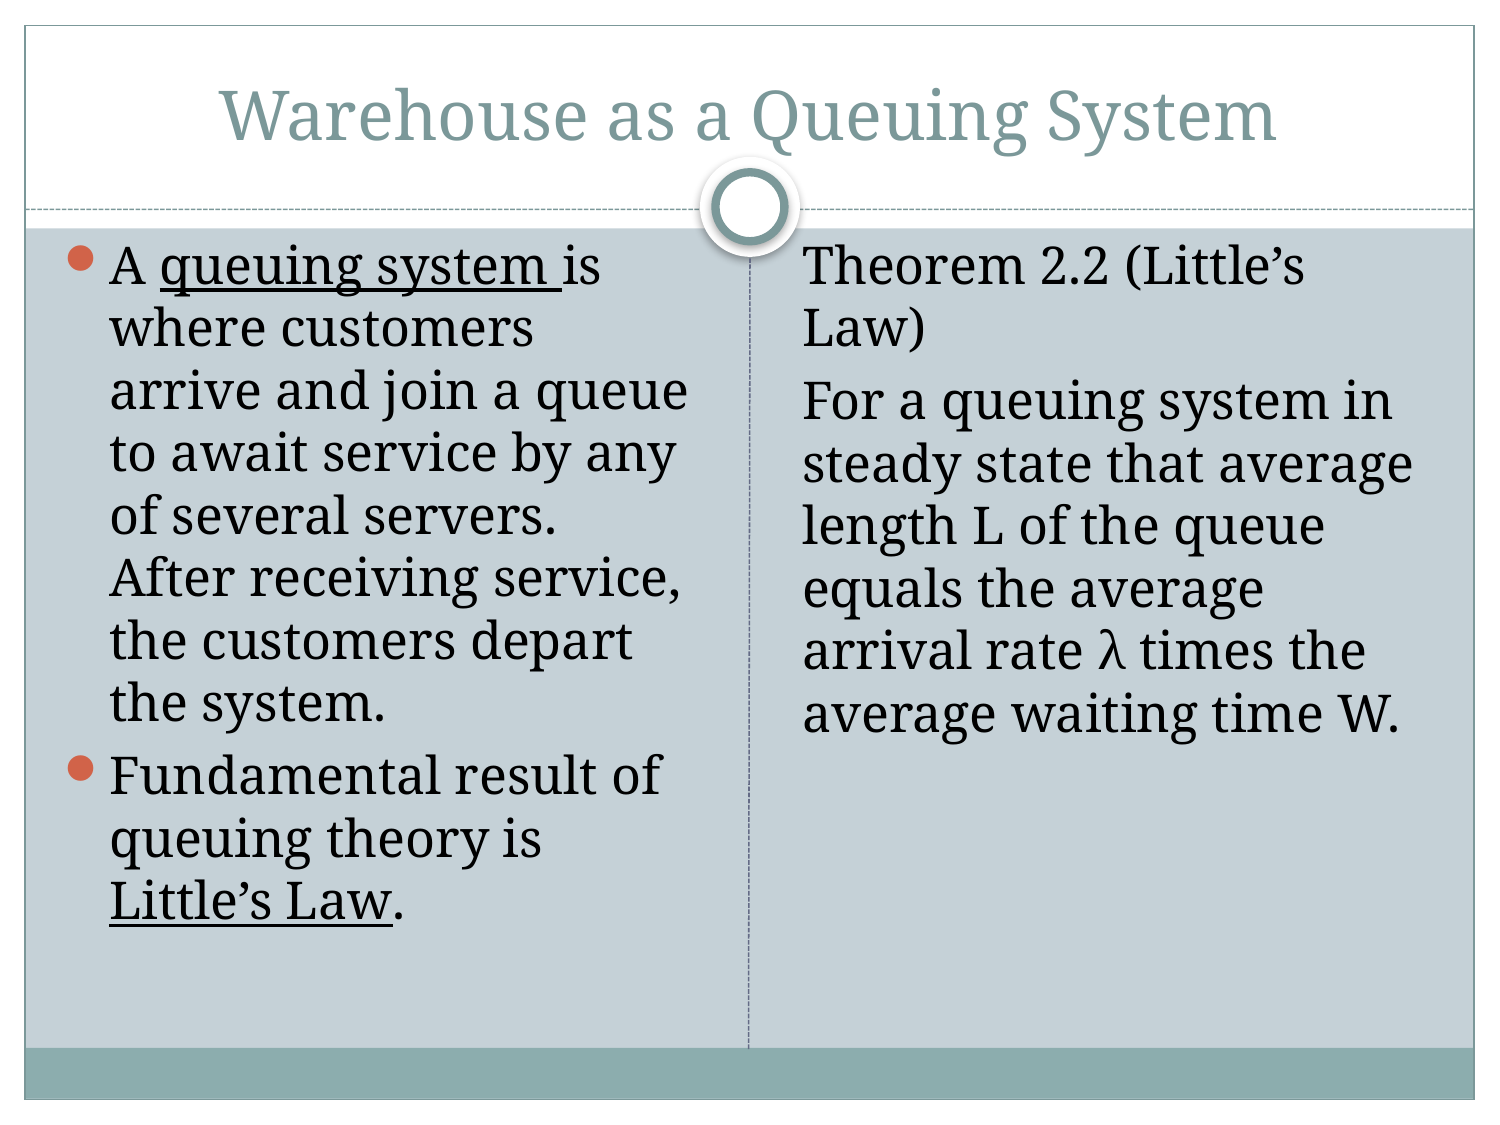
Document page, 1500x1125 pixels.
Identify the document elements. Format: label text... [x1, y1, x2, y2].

list A queuing system is where customers arrive and join a queue to await service by any of several servers. After receiving service, the customers depart the system. Fundamental result of queuing theory is Little’s Law. [49, 224, 712, 993]
title Warehouse as a Queuing System [49, 37, 1450, 162]
